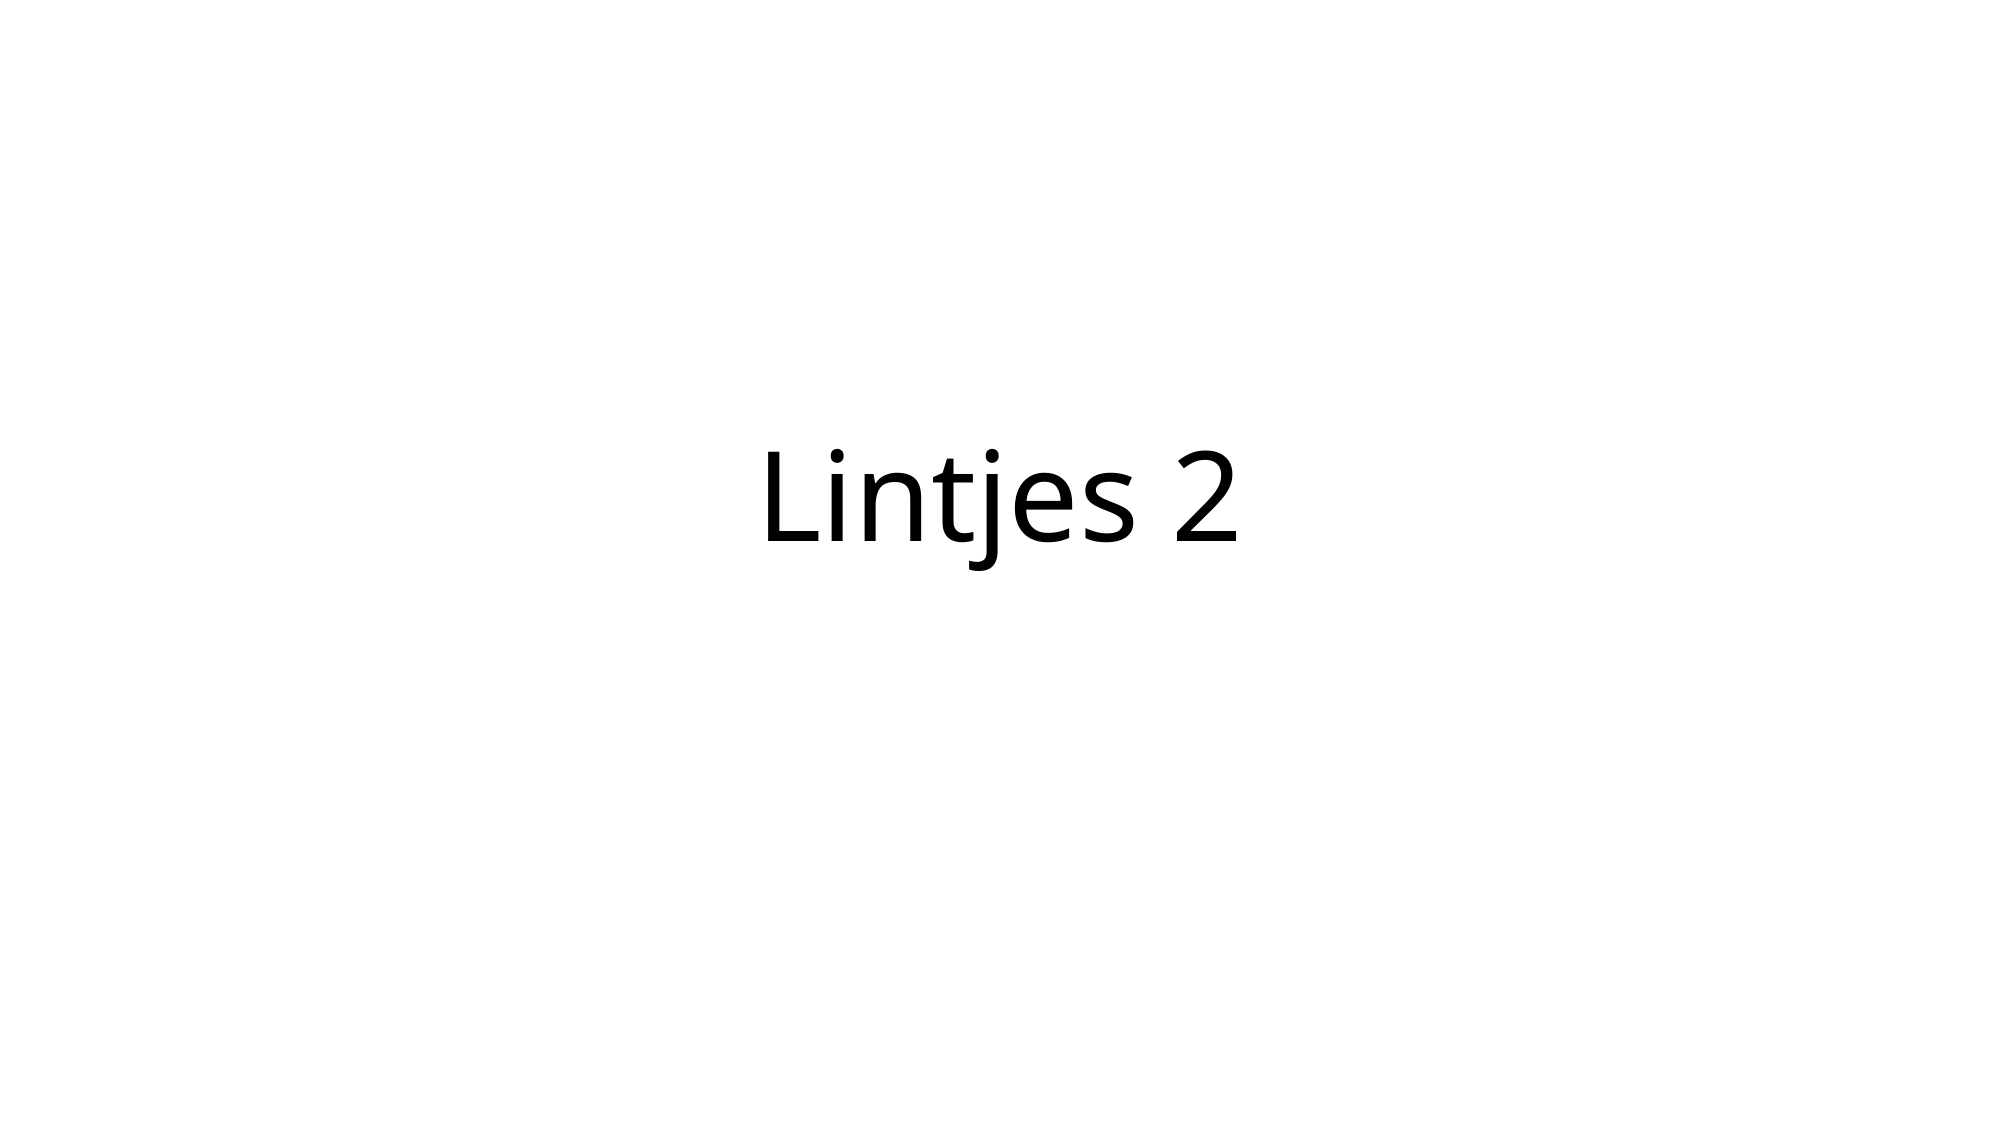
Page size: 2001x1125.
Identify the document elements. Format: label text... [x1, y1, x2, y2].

title Lintjes 2 [249, 184, 1750, 576]
